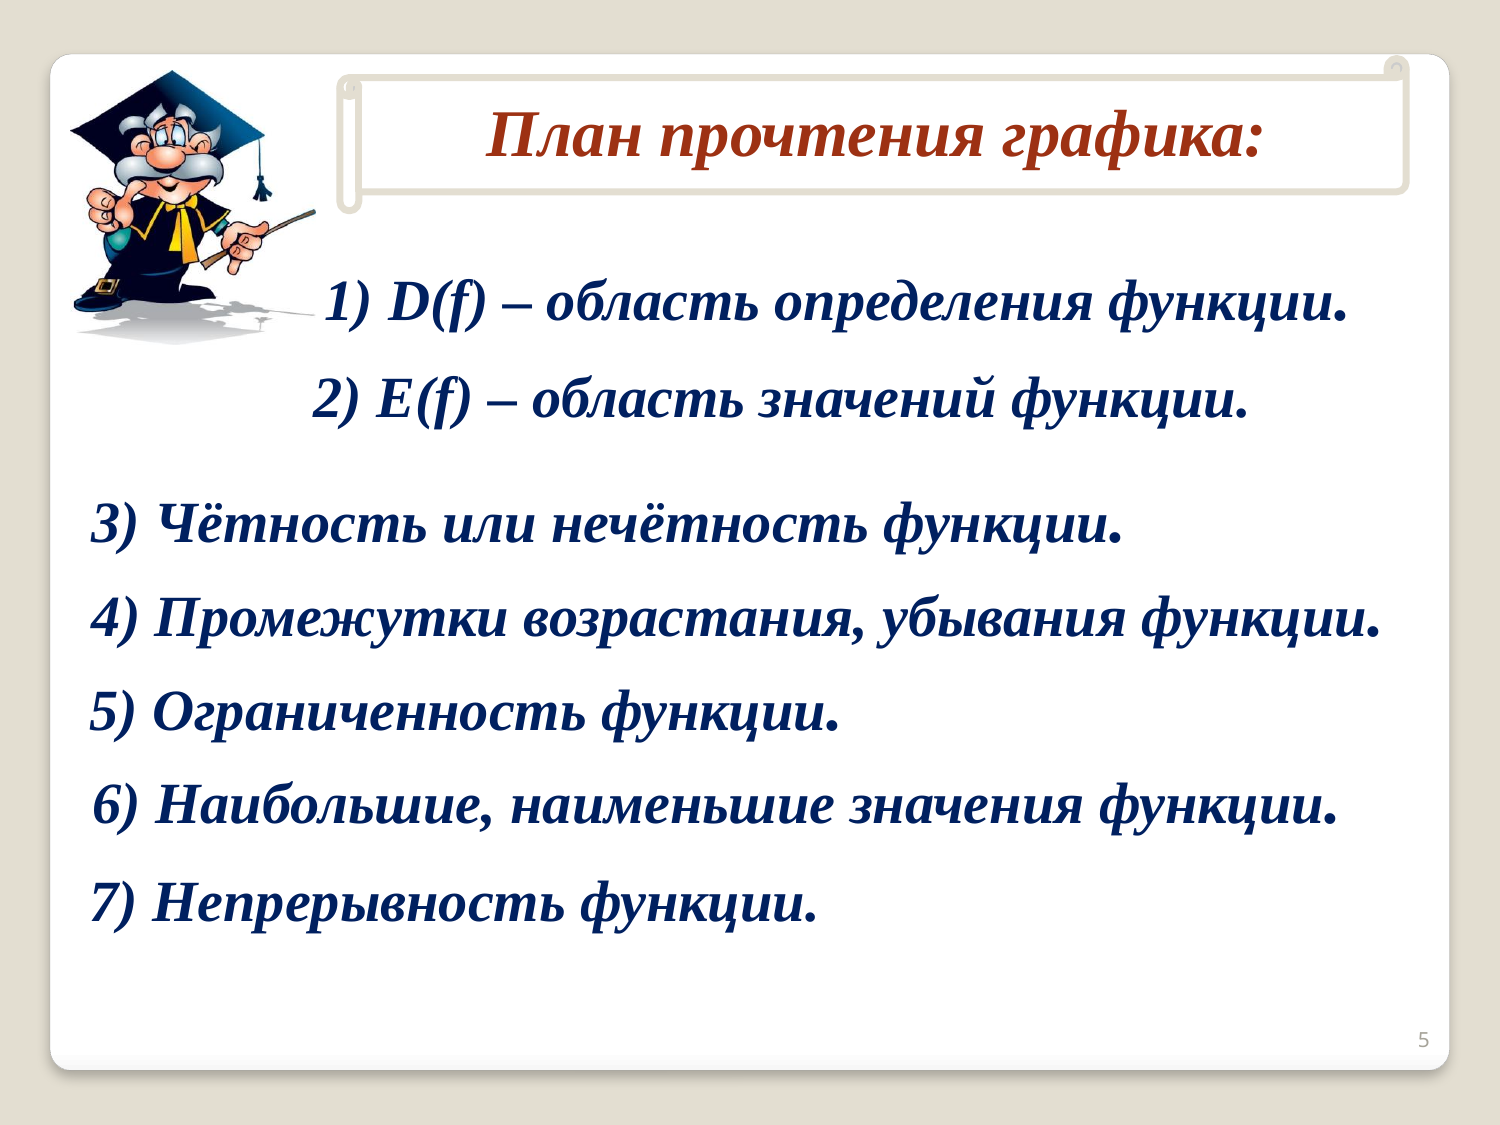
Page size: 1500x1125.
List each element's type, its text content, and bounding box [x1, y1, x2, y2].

picture [70, 70, 316, 345]
text_box 5) Ограниченность функции. [74, 656, 859, 751]
text_box 2) E(f) – область значений функции. [298, 351, 1267, 437]
text_box 6) Наибольшие, наименьшие значения функции. [77, 749, 1357, 845]
text_box 3) Чётность или нечётность функции. [76, 468, 1142, 564]
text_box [339, 58, 1407, 212]
text_box 7) Непрерывность функции. [74, 855, 835, 941]
slide_number 5 [1369, 1002, 1445, 1063]
text_box 4) Промежутки возрастания, убывания функции. [77, 562, 1400, 658]
text_box 1) D(f) – область определения функции. [323, 246, 1366, 341]
